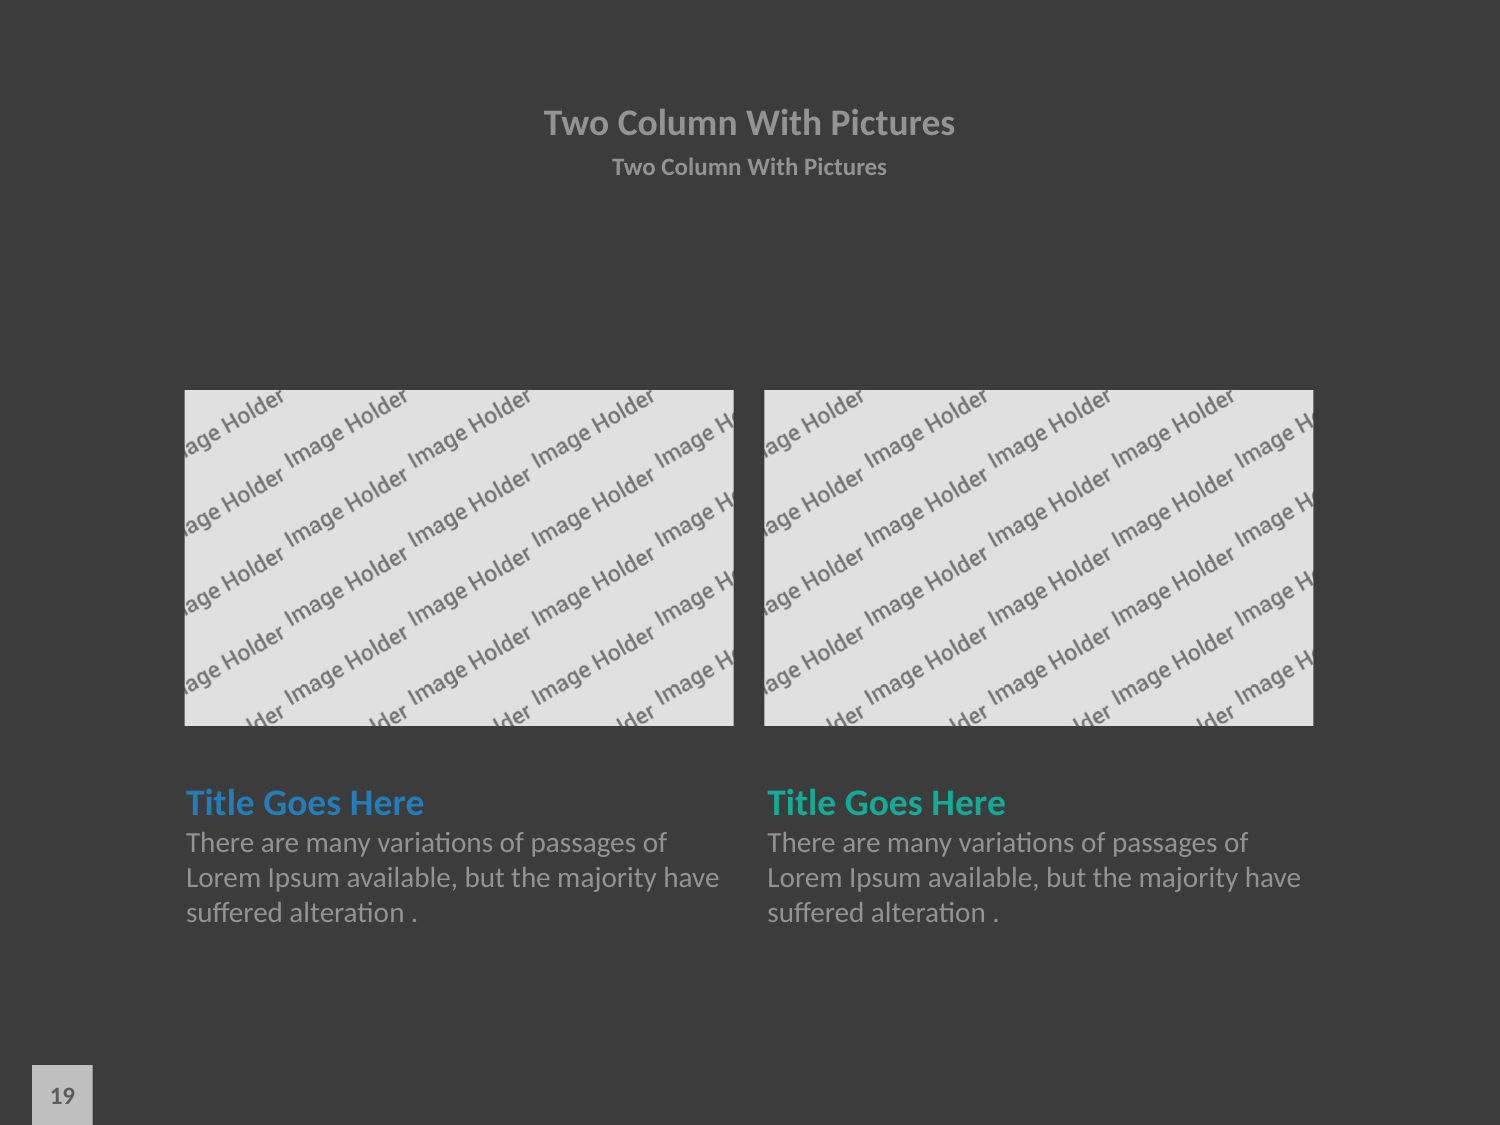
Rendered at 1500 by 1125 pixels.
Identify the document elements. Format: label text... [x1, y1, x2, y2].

text_box Title Goes Here There are many variations of passages of Lorem Ipsum available, but the majority have suffered alteration . [171, 770, 736, 936]
picture [184, 389, 734, 727]
title Two Column With Pictures [287, 91, 1213, 150]
picture [764, 389, 1314, 727]
text_box Title Goes Here There are many variations of passages of Lorem Ipsum available, but the majority have suffered alteration . [752, 770, 1318, 936]
list Two Column With Pictures [412, 149, 1088, 183]
